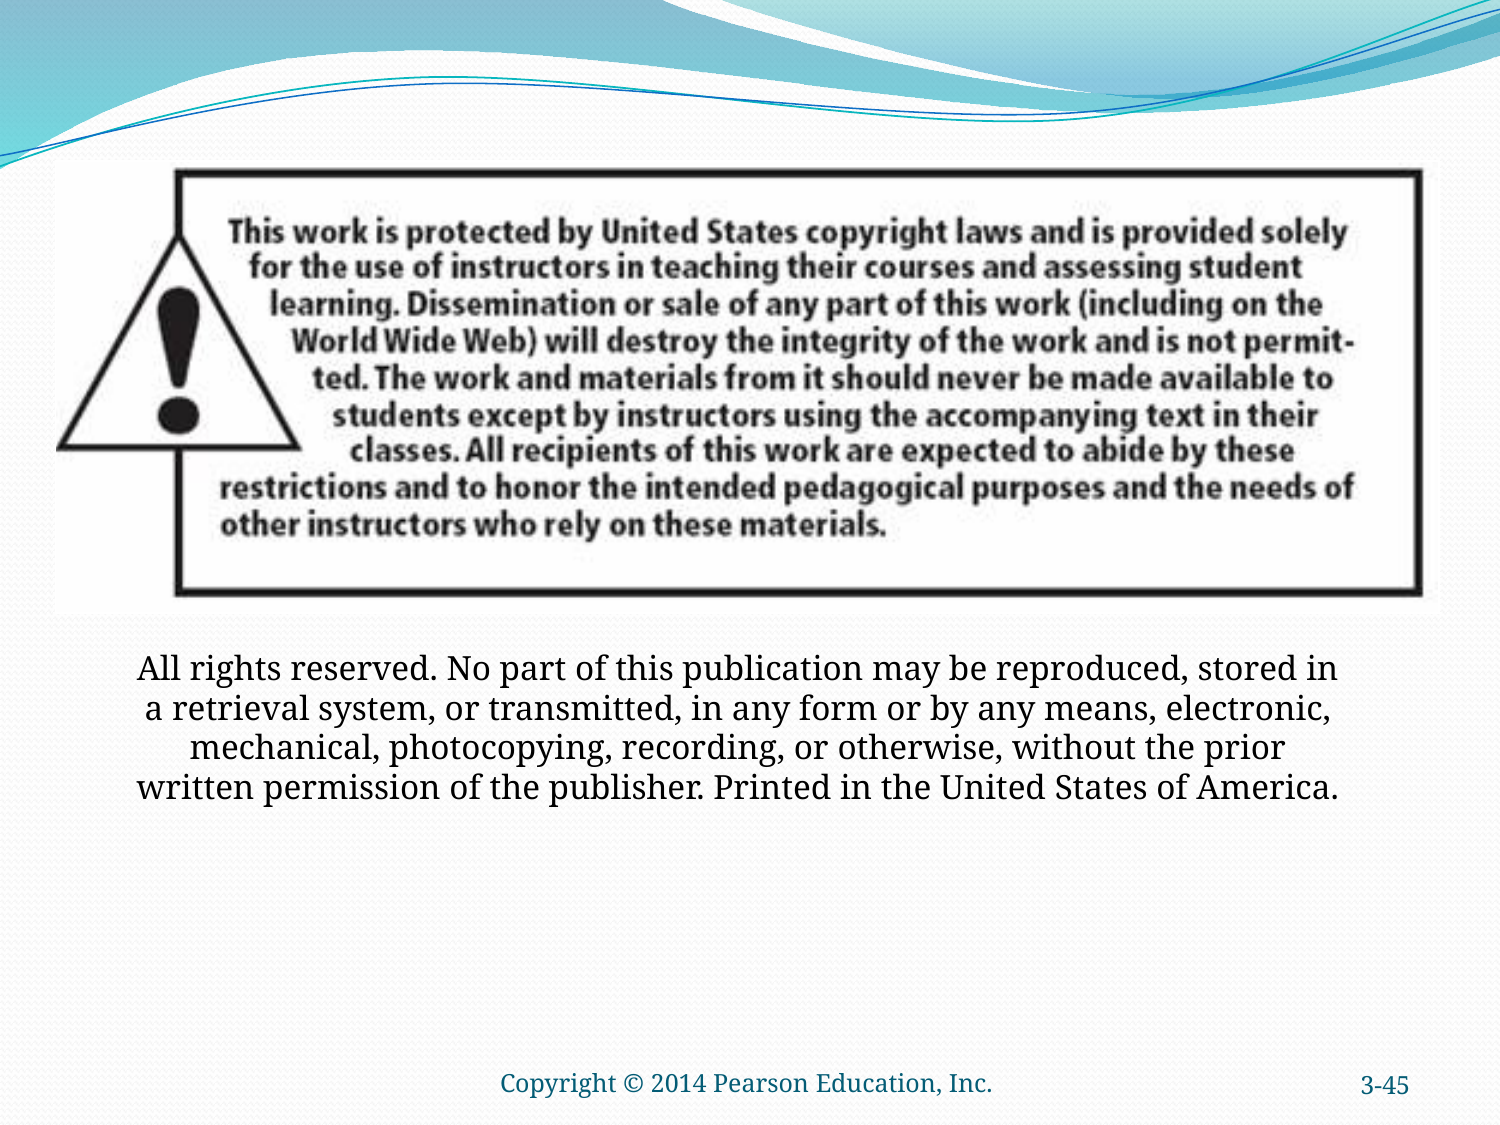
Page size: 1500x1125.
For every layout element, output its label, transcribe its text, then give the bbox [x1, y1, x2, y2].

picture [55, 161, 1439, 613]
text_box All rights reserved. No part of this publication may be reproduced, stored in a retrieval system, or transmitted, in any form or by any means, electronic, mechanical, photocopying, recording, or otherwise, without the prior written permission of the publisher. Printed in the United States of America. [116, 639, 1362, 814]
